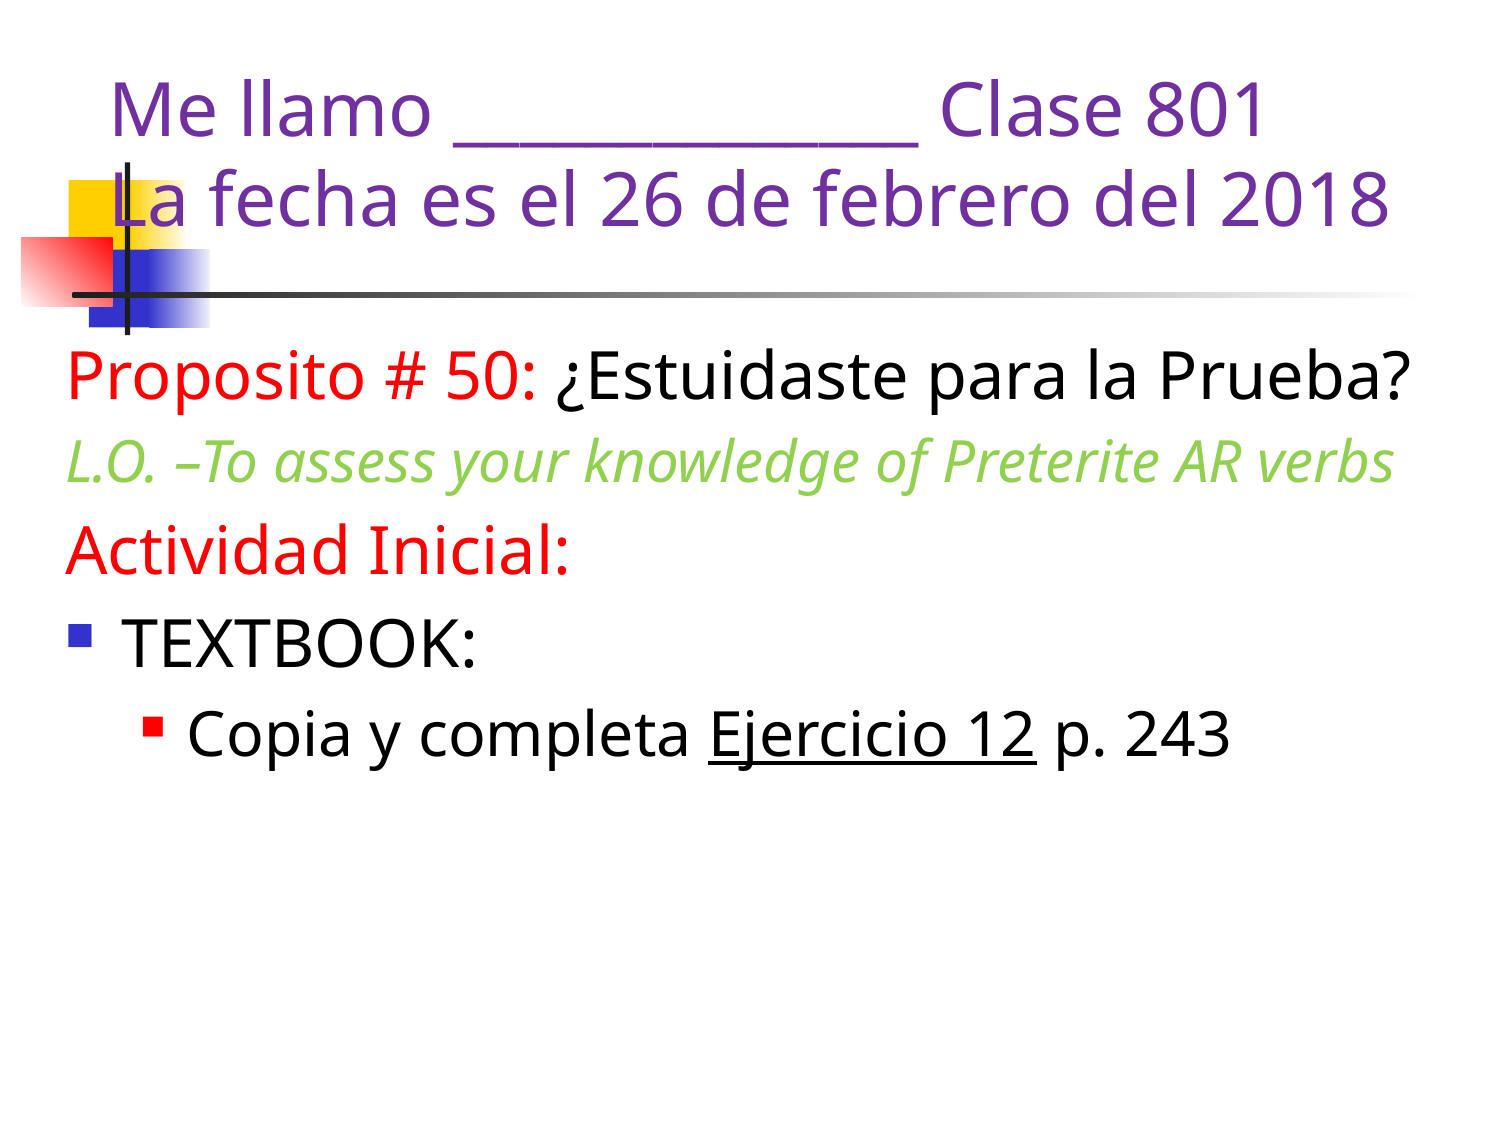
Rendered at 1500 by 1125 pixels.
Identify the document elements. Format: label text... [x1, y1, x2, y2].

list Proposito # 50: ¿Estuidaste para la Prueba? L.O. –To assess your knowledge of Preterite AR verbs Actividad Inicial: TEXTBOOK: Copia y completa Ejercicio 12 p. 243 [50, 324, 1450, 1125]
title Me llamo ______________ Clase 801 La fecha es el 26 de febrero del 2018 [93, 12, 1413, 250]
